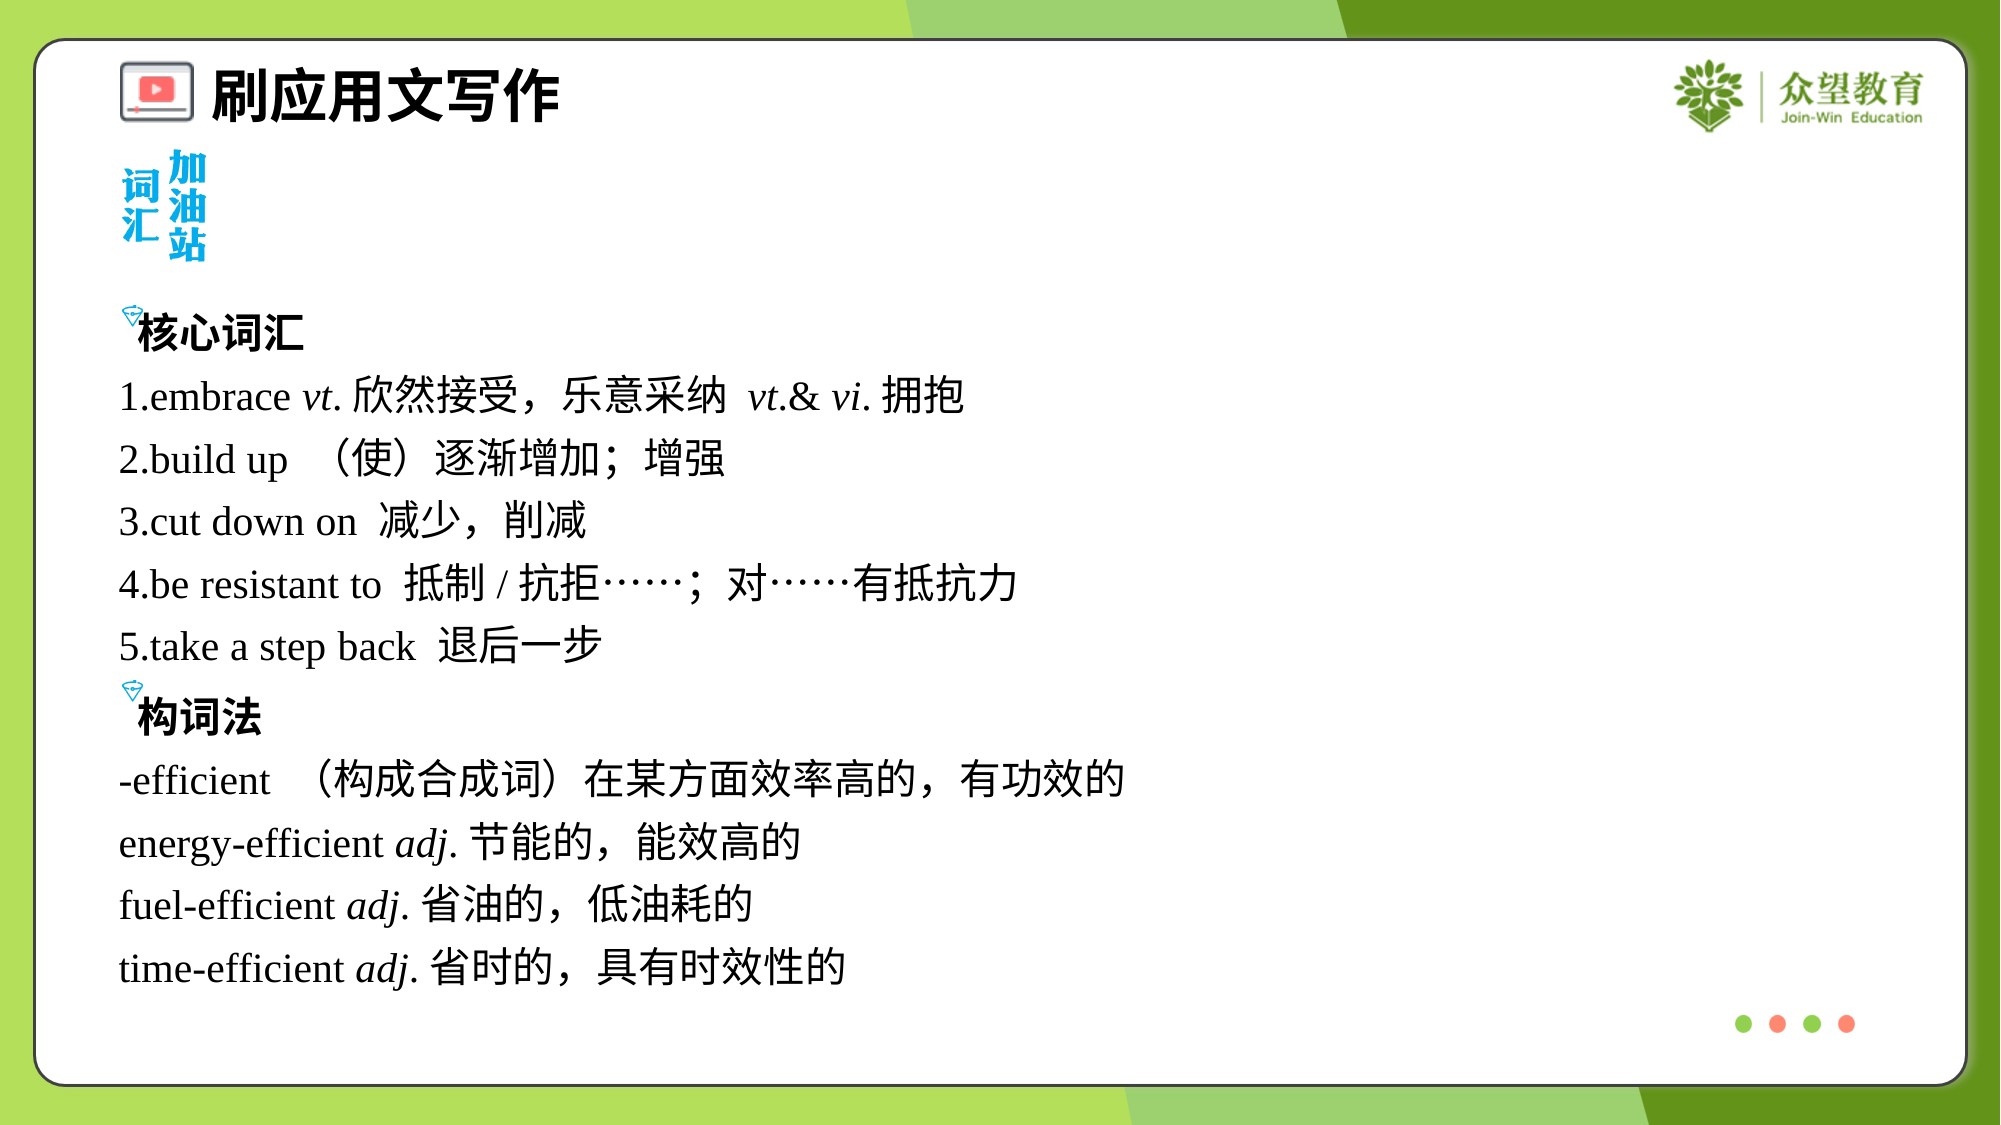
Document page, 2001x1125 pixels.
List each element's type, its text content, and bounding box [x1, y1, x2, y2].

text_box &2& 核心词汇 1.embrace vt.欣然接受，乐意采纳 vt.& vi.拥抱 2.build up （使）逐渐增加；增强 3.cut down on 减少，削减 4.be resistant to 抵制/抗拒……；对……有抵抗力 5.take a step back 退后一步 &3& 构词法 -efficient （构成合成词）在某方面效率高的，有功效的 energy-efficient adj.节能的，能效高的 fuel-efficient adj.省油的，低油耗的 time-efficient adj.省时的，具有时效性的 [118, 284, 1882, 967]
picture [0, 0, 2000, 1125]
